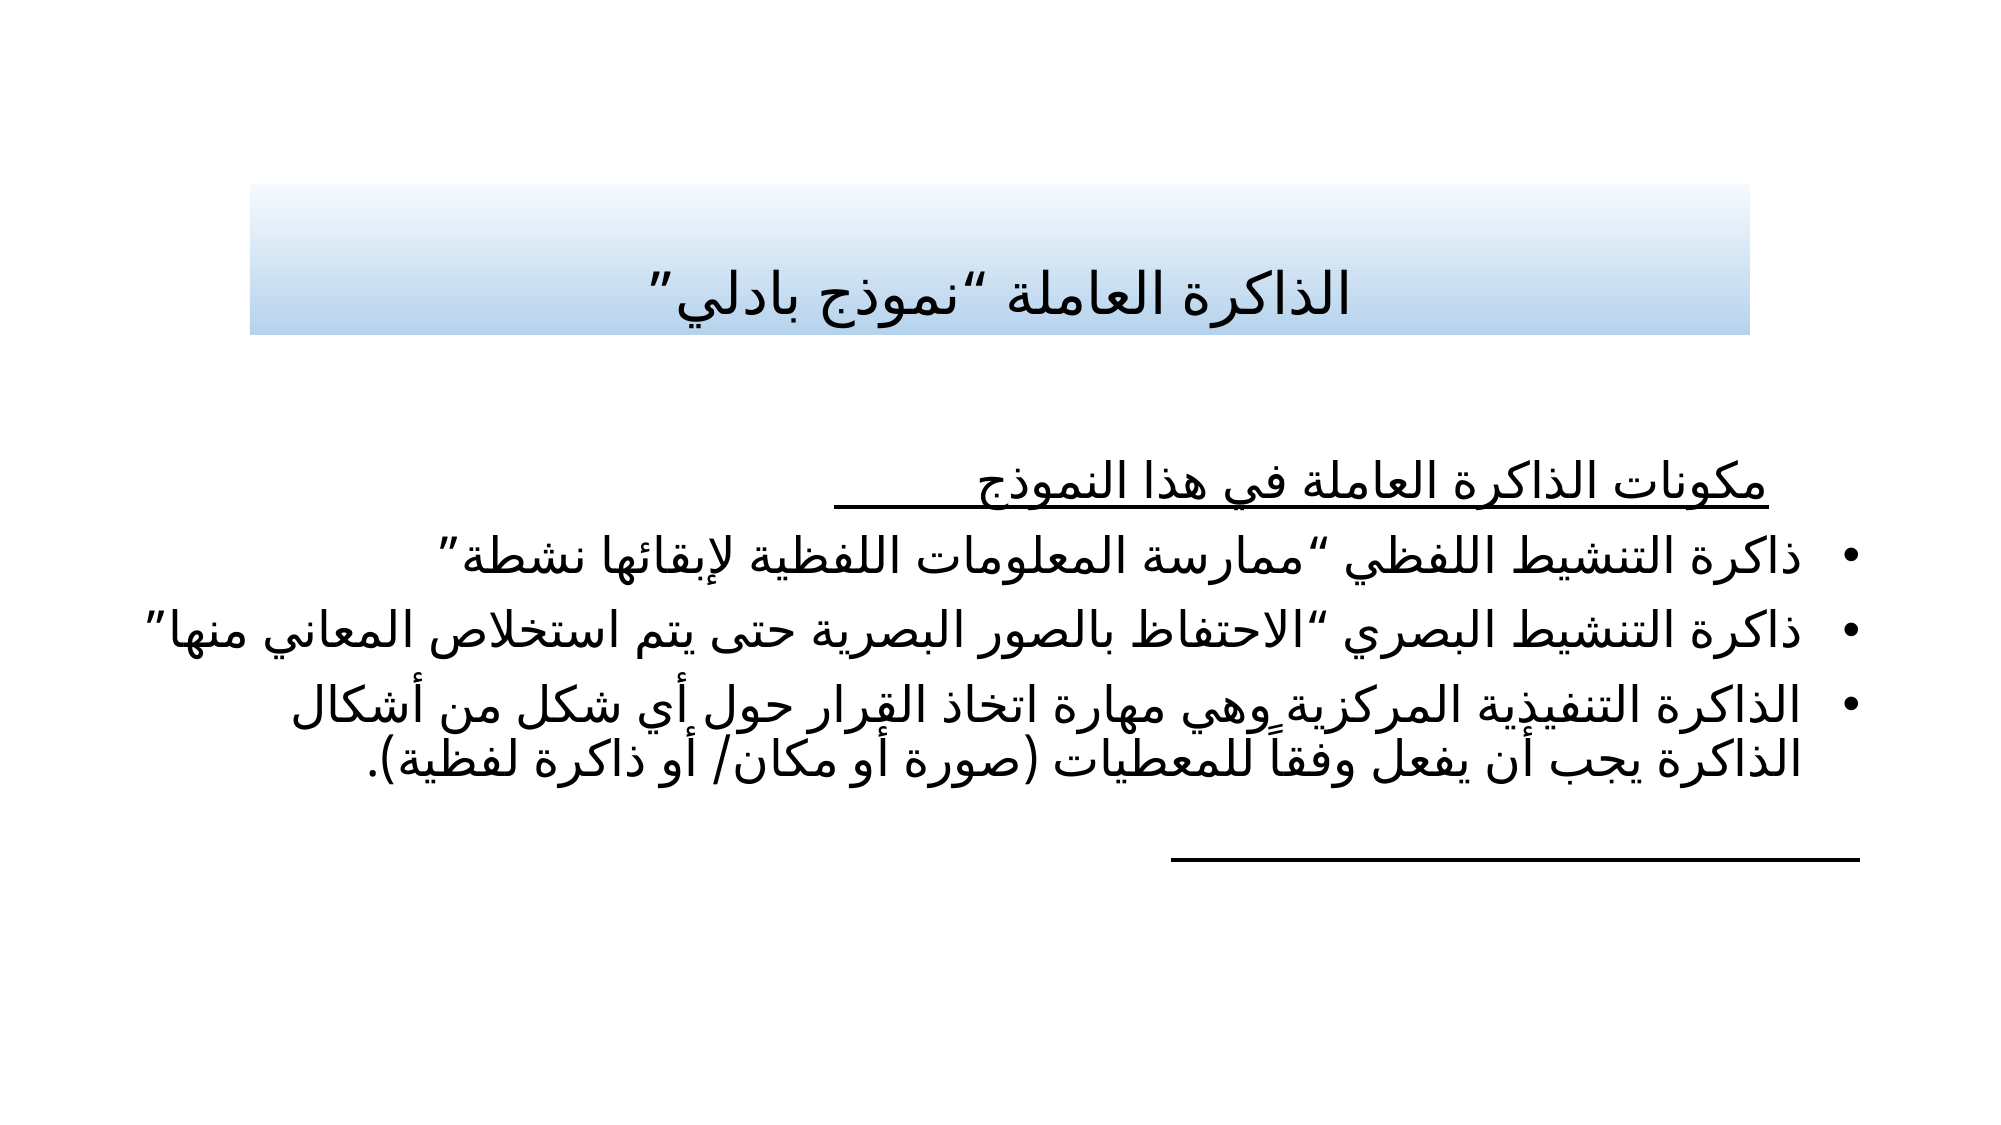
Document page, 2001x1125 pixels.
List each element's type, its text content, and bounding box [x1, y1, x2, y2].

title الذاكرة العاملة “نموذج بادلي” [249, 184, 1750, 335]
subtitle مكونات الذاكرة العاملة في هذا النموذج ذاكرة التنشيط اللفظي “ممارسة المعلومات اللفظية لإبقائها نشطة” ذاكرة التنشيط البصري “الاحتفاظ بالصور البصرية حتى يتم استخلاص المعاني منها” الذاكرة التنفيذية المركزية وهي مهارة اتخاذ القرار حول أي شكل من أشكال الذاكرة يجب أن يفعل وفقاً للمعطيات (صورة أو مكان/ أو ذاكرة لفظية). [117, 372, 1875, 1095]
